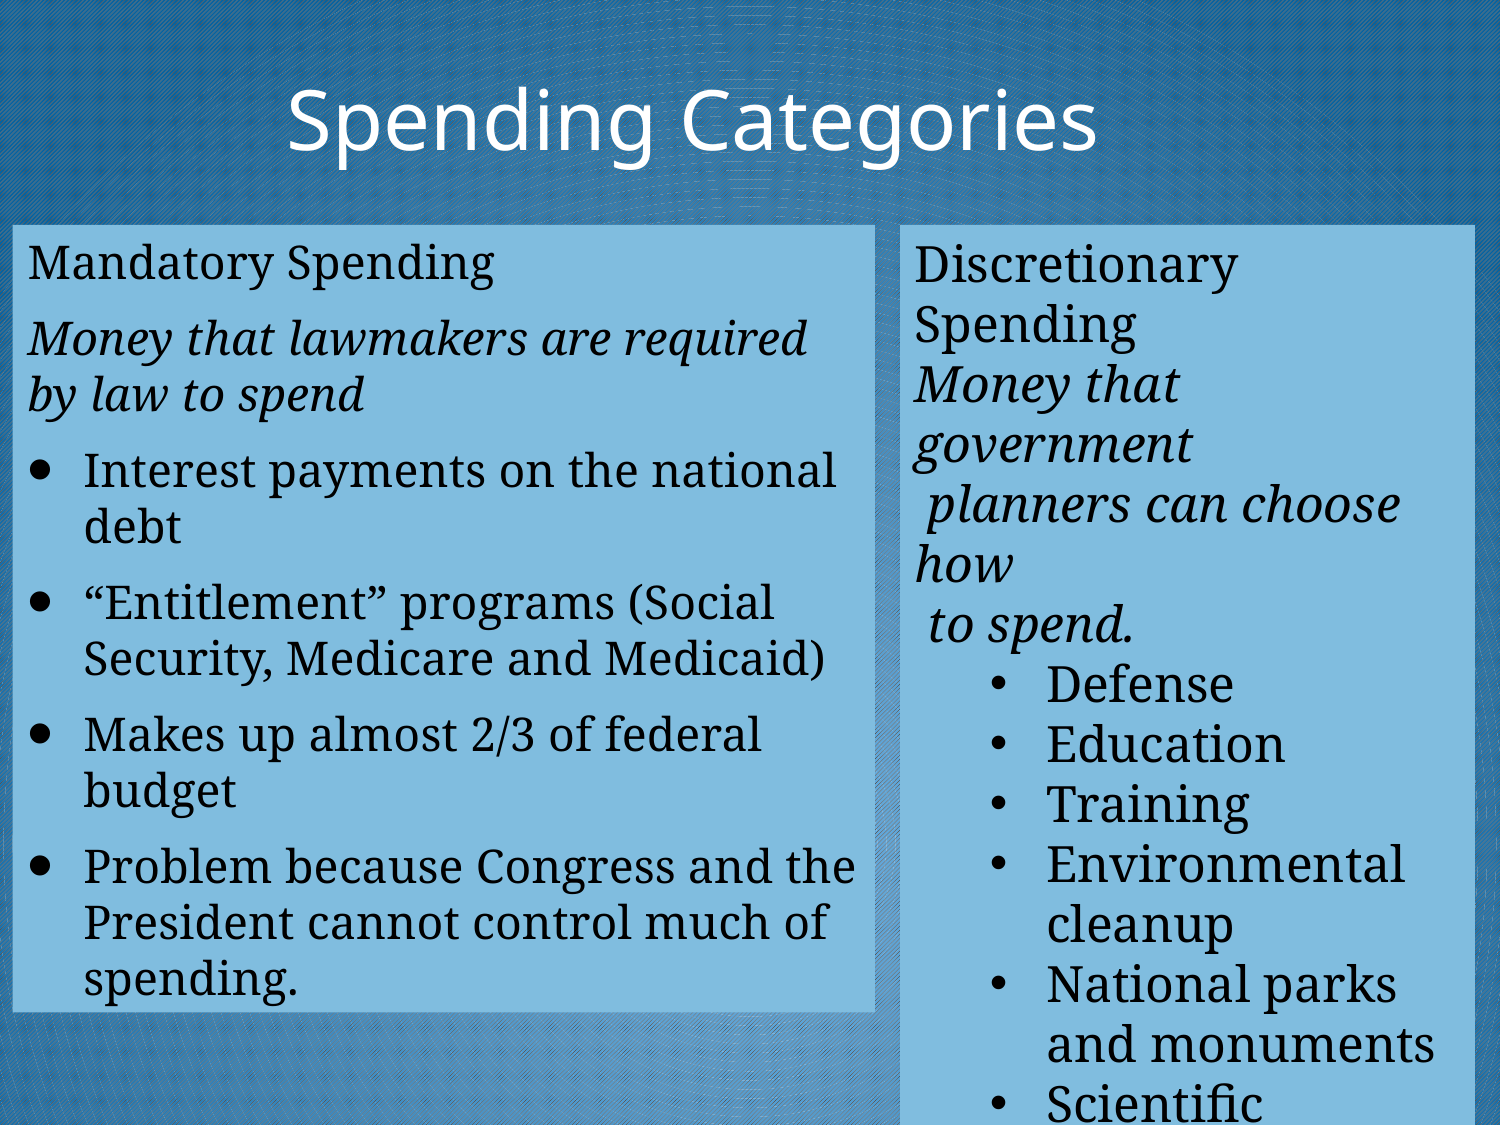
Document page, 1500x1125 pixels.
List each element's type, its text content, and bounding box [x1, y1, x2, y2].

text_box Discretionary Spending Money that government planners can choose how to spend. Defense Education Training Environmental cleanup National parks and monuments Scientific research [900, 224, 1475, 1125]
title Spending Categories [2, 50, 1116, 175]
list Mandatory Spending Money that lawmakers are required by law to spend Interest payments on the national debt “Entitlement” programs (Social Security, Medicare and Medicaid) Makes up almost 2/3 of federal budget Problem because Congress and the President cannot control much of spending. [12, 224, 875, 1013]
